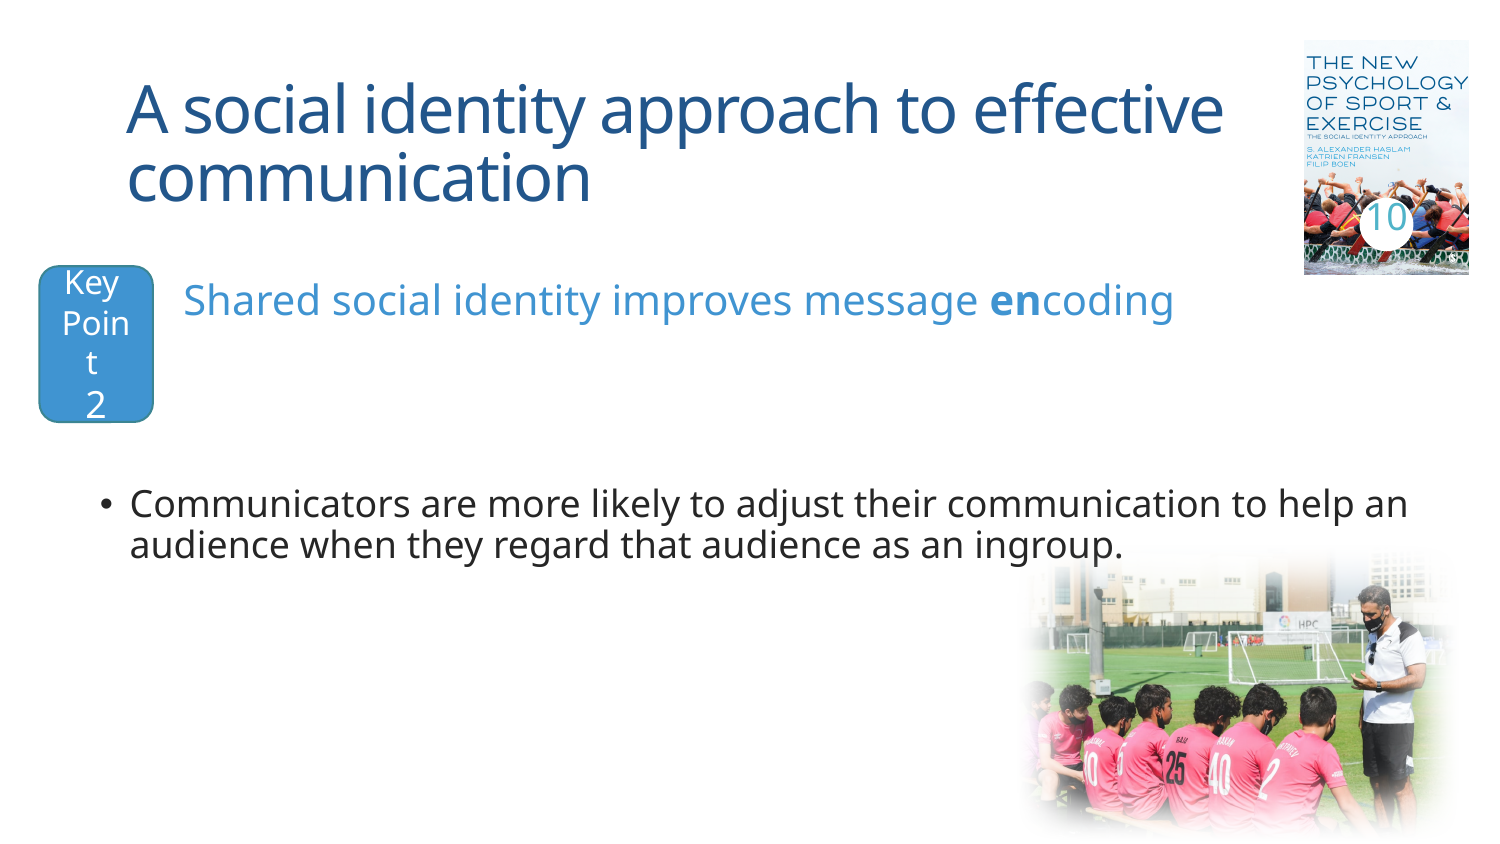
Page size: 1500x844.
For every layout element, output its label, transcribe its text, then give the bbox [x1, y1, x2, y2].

slide_number 10 [1344, 79, 1429, 252]
picture [1304, 40, 1469, 275]
text_box Key Point 2 [38, 265, 154, 424]
text_box Shared social identity improves message encoding [168, 266, 1345, 454]
picture [1014, 542, 1462, 844]
list Communicators are more likely to adjust their communication to help an audience when they regard that audience as an ingroup. [84, 478, 1429, 825]
title A social identity approach to effective communication [111, 71, 1387, 158]
